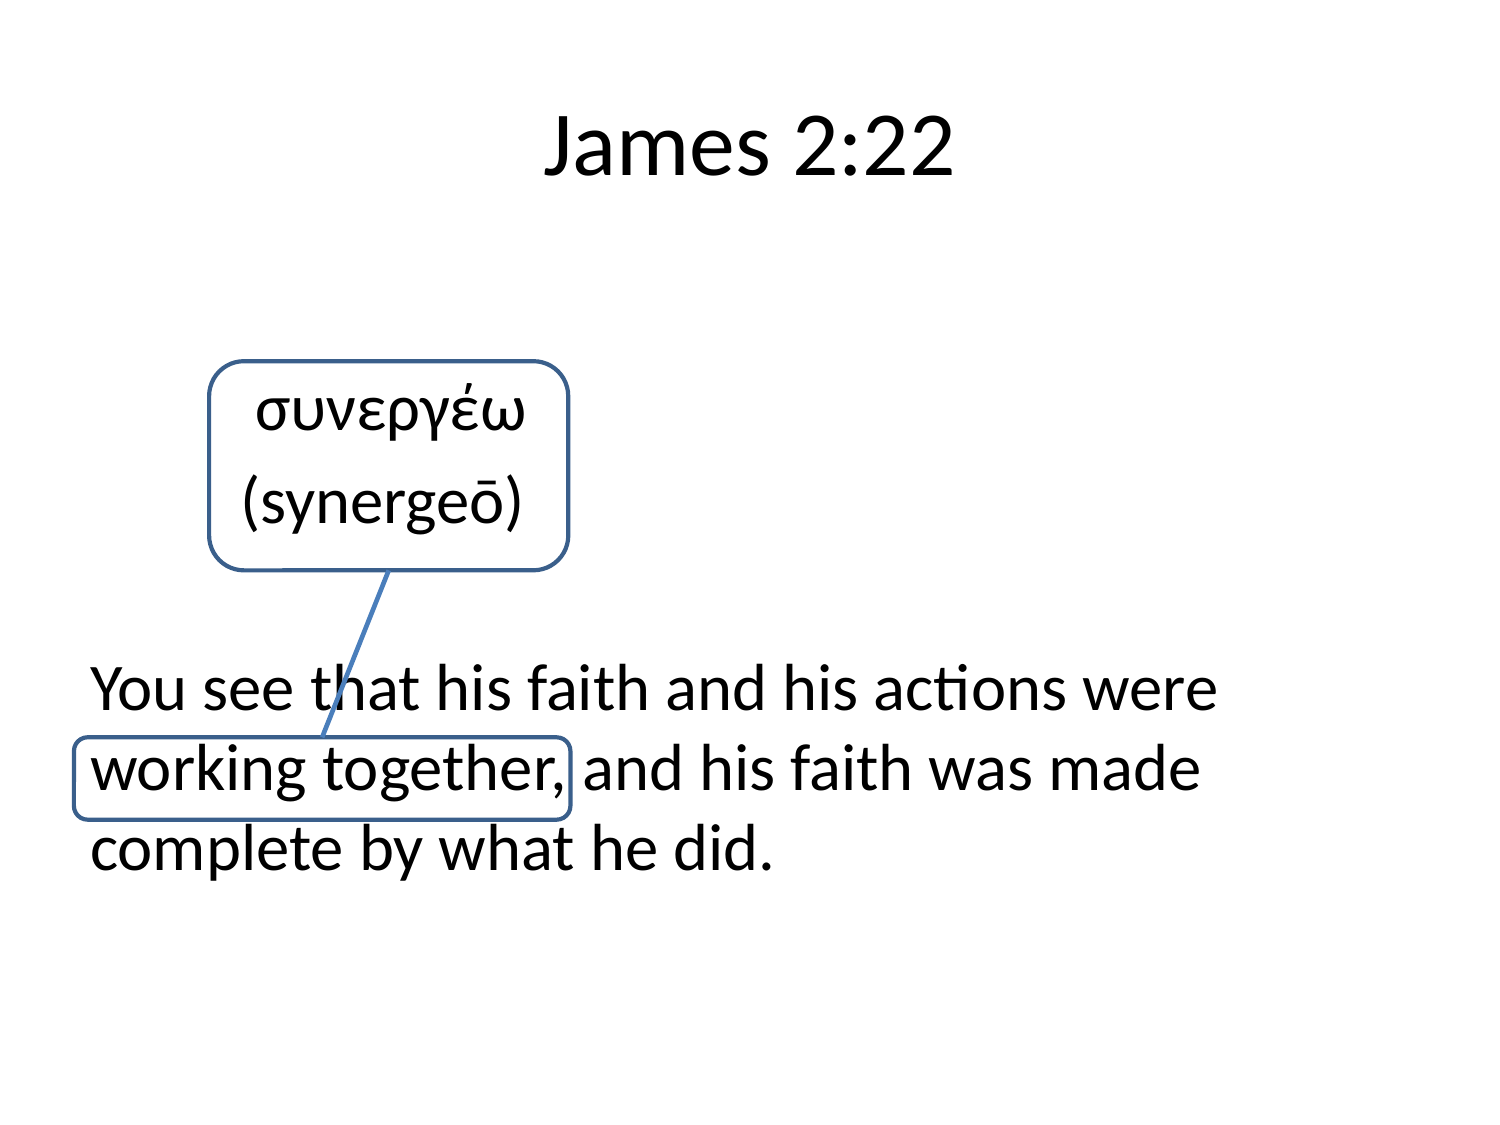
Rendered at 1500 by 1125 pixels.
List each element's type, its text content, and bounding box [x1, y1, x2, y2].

text_box [71, 735, 573, 822]
text_box [207, 359, 571, 573]
title James 2:22 [75, 45, 1425, 233]
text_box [321, 570, 389, 738]
list συνεργέω (synergeō) You see that his faith and his actions were working together, and his faith was made complete by what he did. [75, 262, 1425, 1005]
